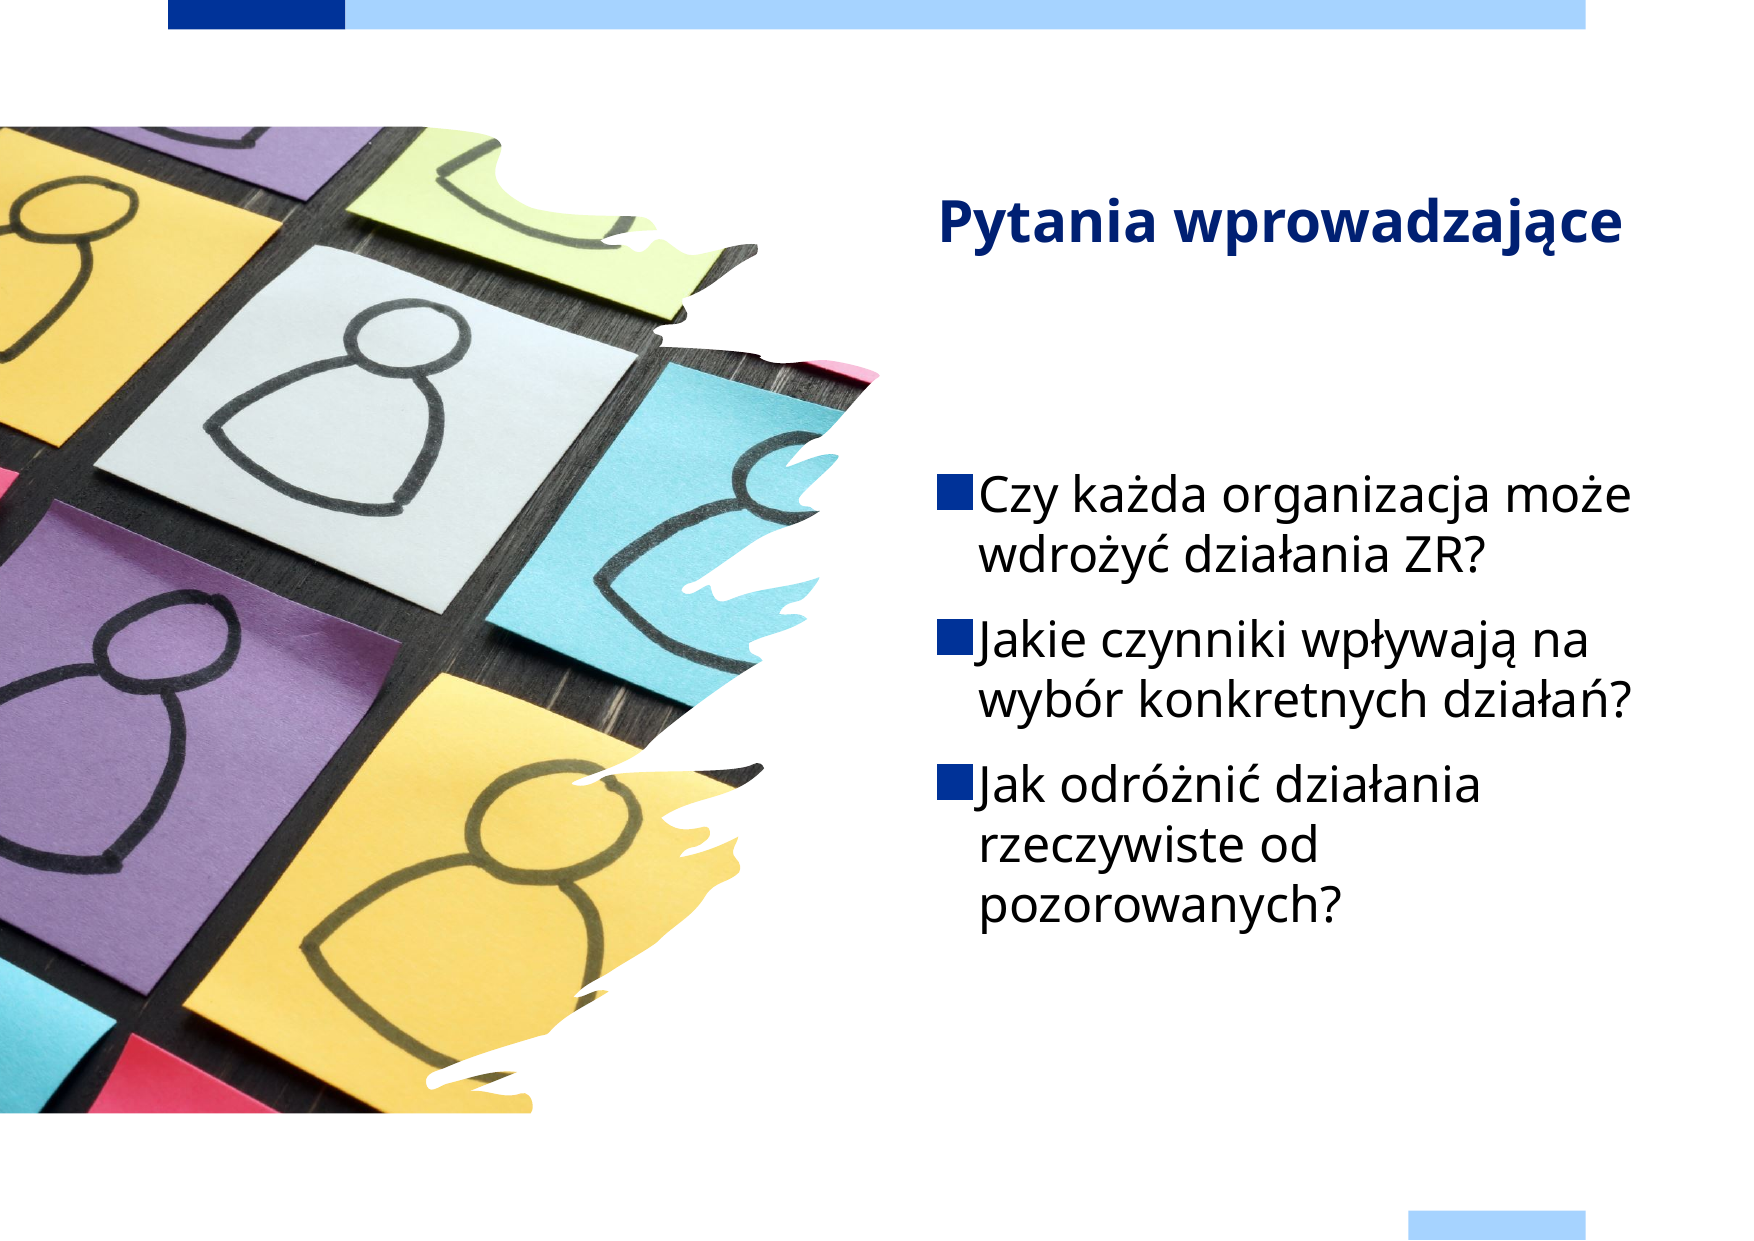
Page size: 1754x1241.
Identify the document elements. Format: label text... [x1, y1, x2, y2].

picture [937, 474, 973, 510]
title Pytania wprowadzające [937, 179, 1634, 440]
picture [937, 764, 973, 800]
picture [0, 126, 880, 1114]
list Czy każda organizacja może wdrożyć działania ZR? Jakie czynniki wpływają na wybór konkretnych działań? Jak odróżnić działania rzeczywiste od pozorowanych? [937, 462, 1634, 1016]
picture [937, 619, 973, 655]
